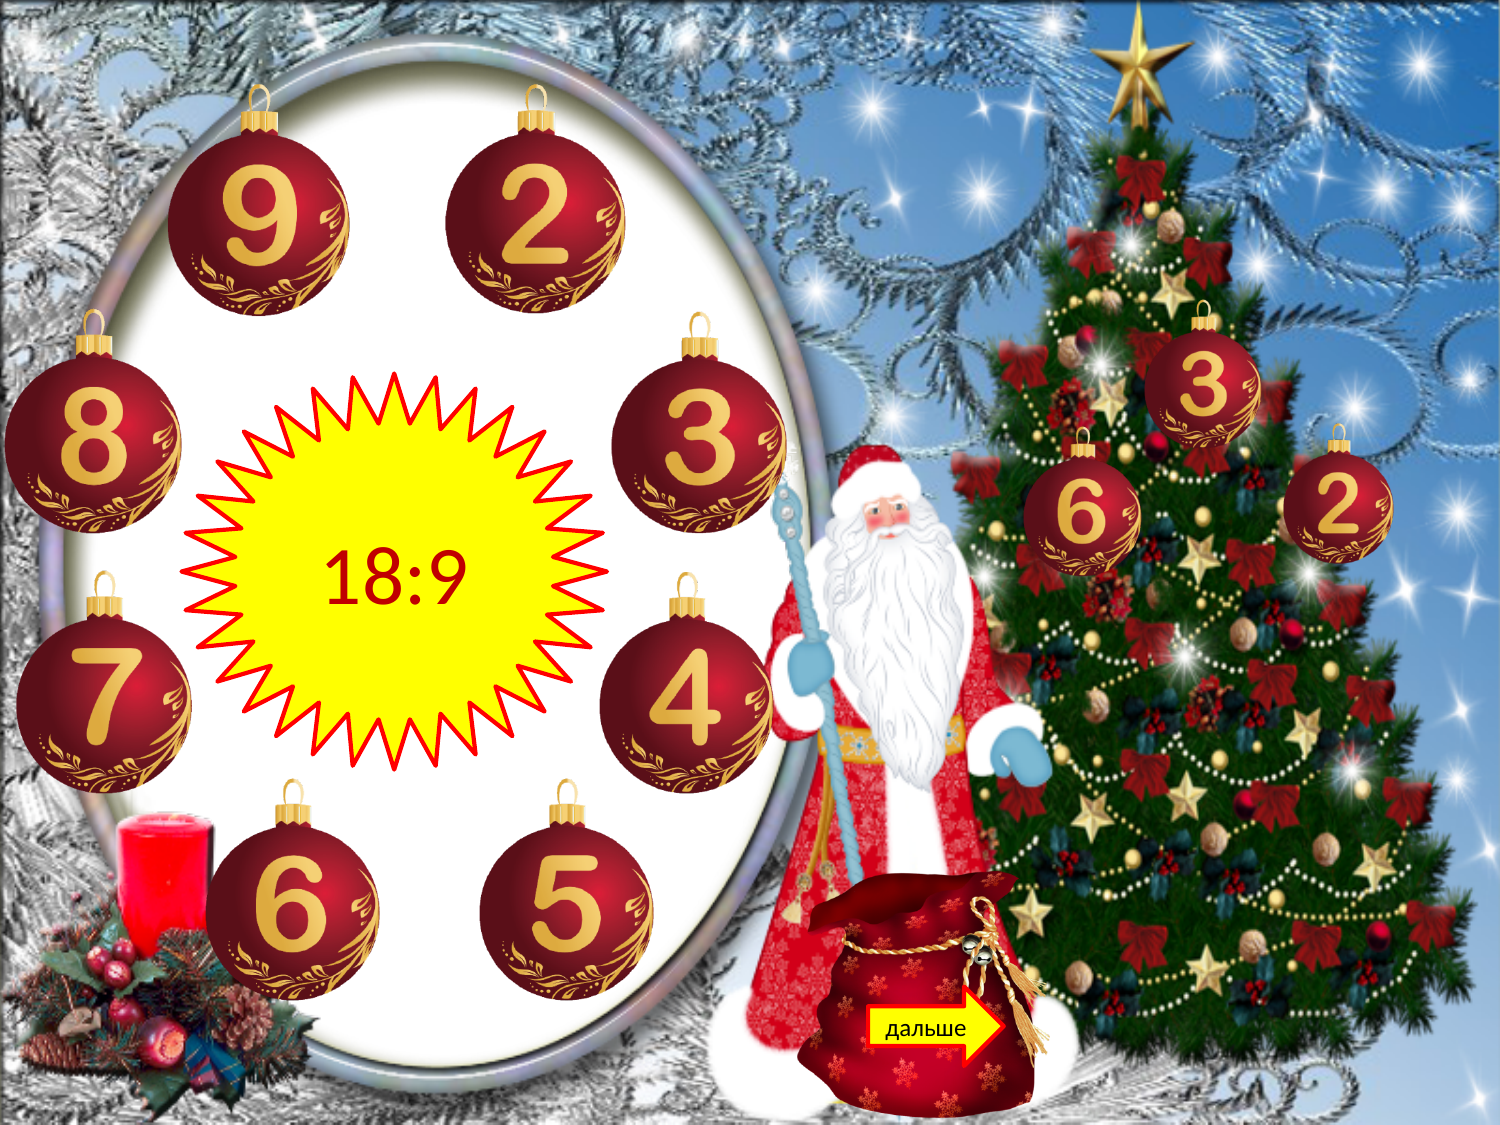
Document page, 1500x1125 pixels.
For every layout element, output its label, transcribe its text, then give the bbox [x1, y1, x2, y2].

picture [0, 0, 1500, 1125]
text_box 18:9 [188, 371, 603, 772]
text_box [796, 870, 1050, 1119]
